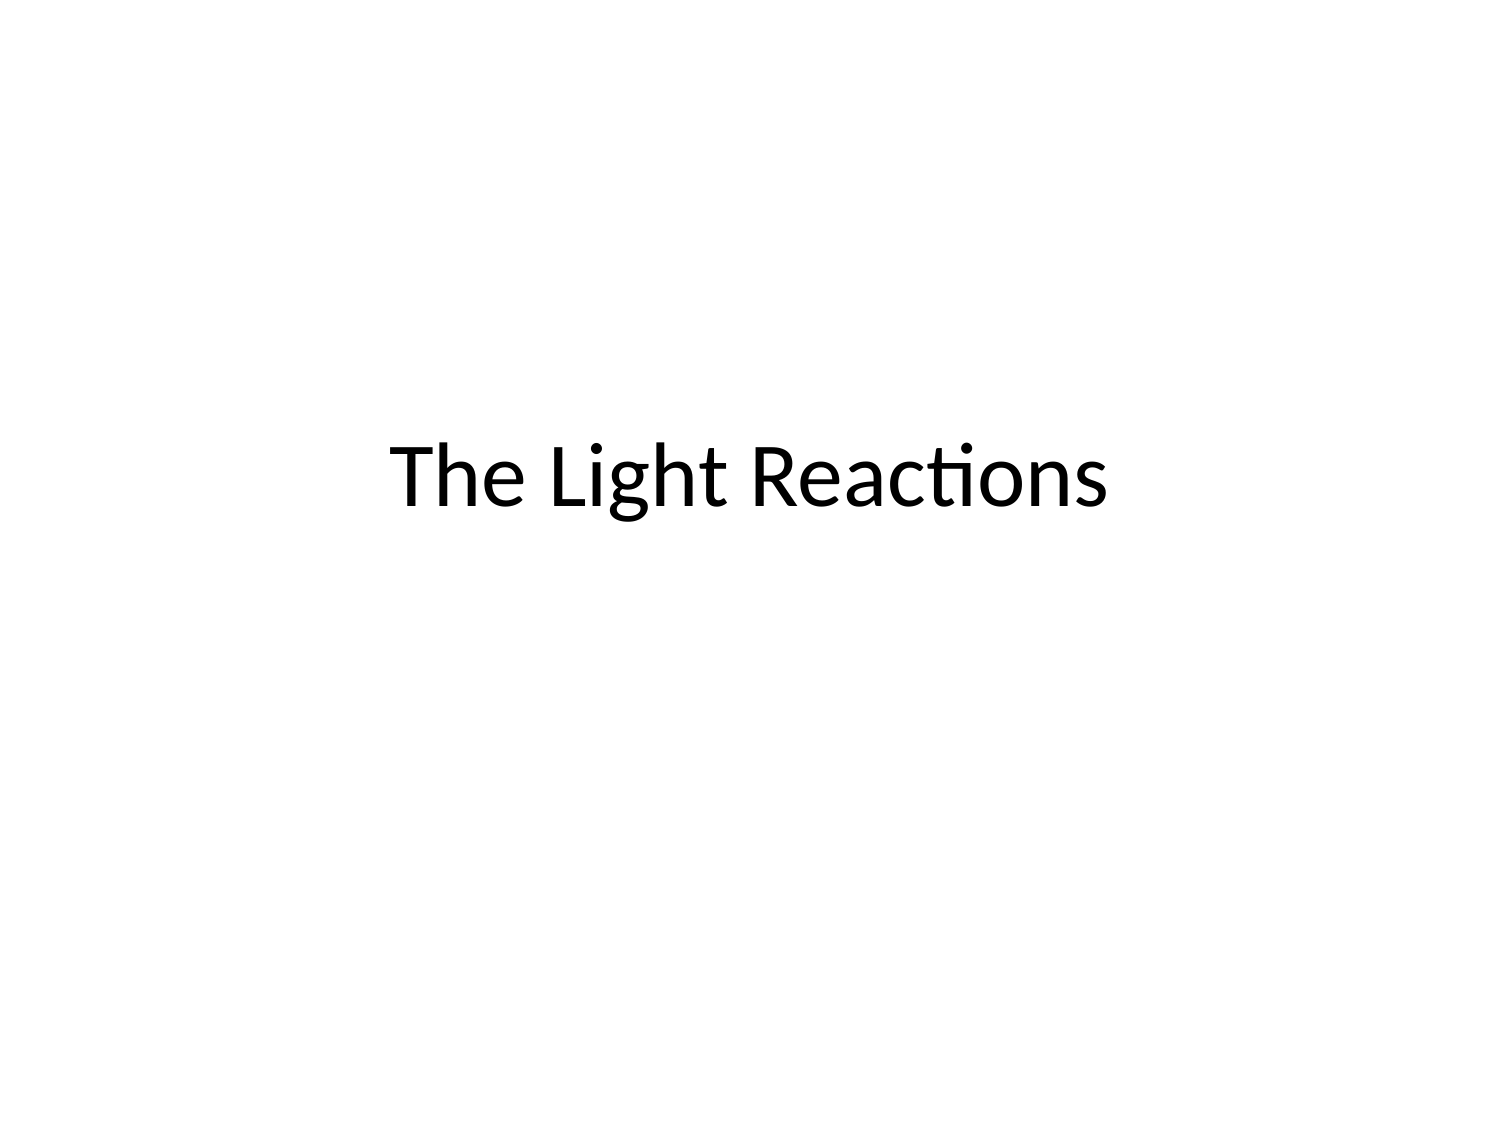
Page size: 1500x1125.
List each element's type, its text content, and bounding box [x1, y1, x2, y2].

title The Light Reactions [112, 349, 1388, 591]
